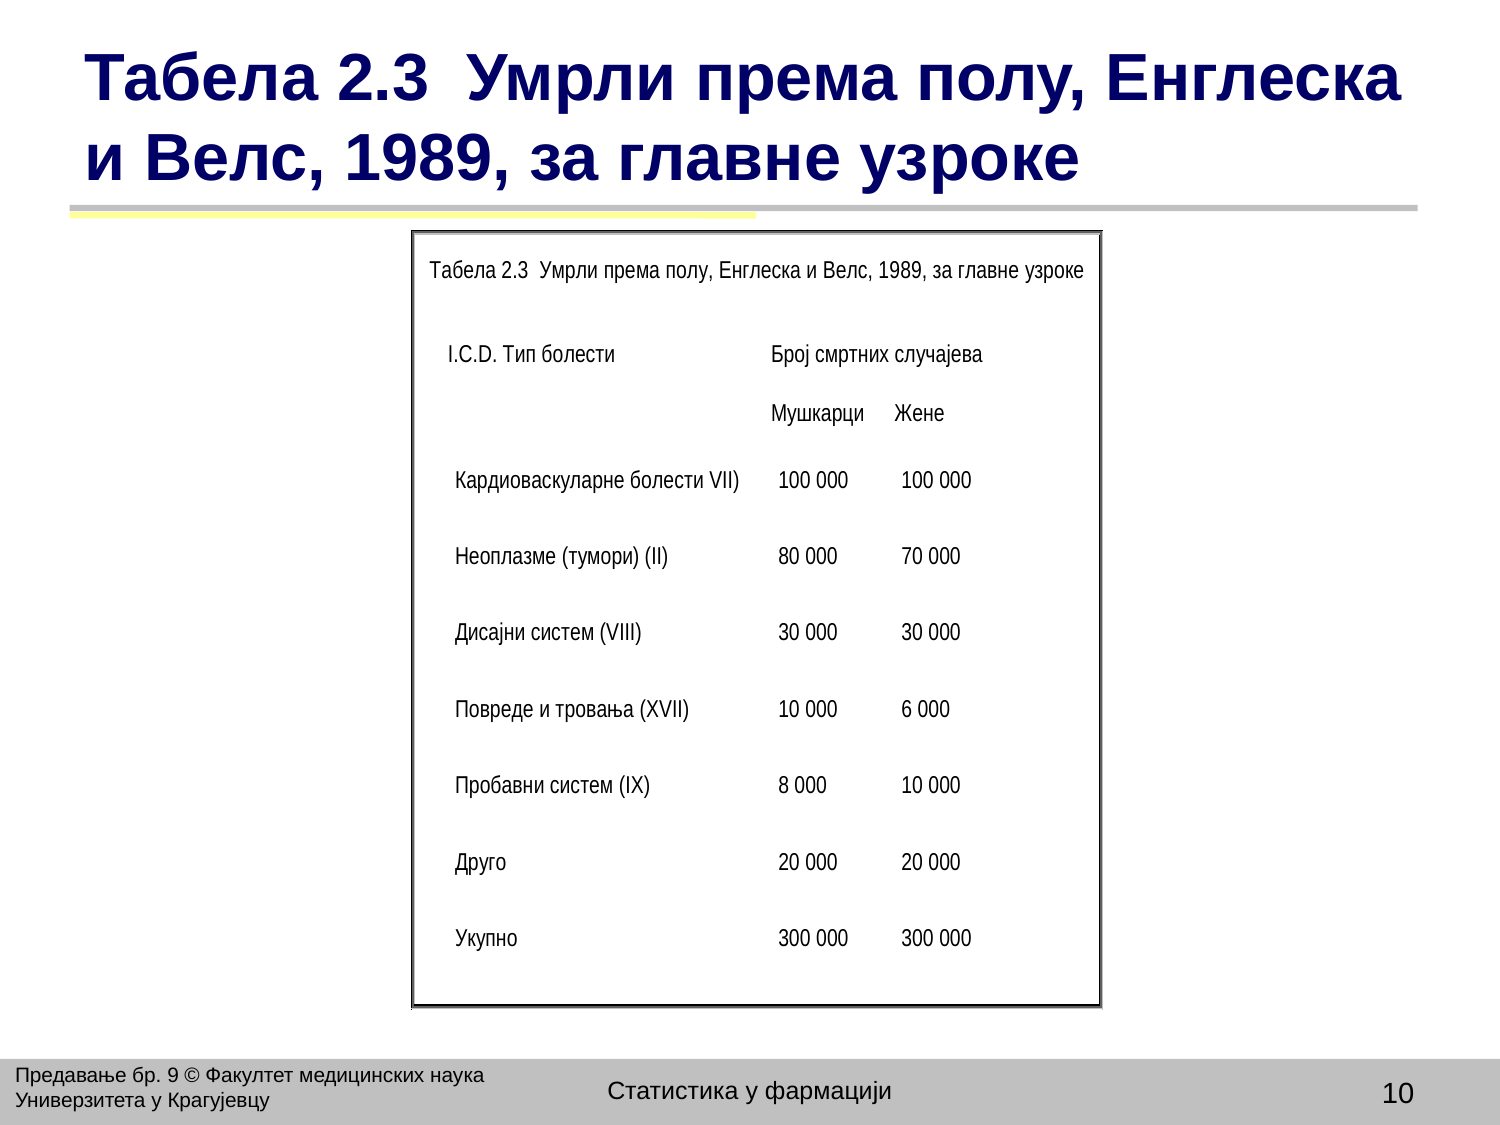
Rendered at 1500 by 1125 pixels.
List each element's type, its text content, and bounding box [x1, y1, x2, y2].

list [290, 229, 1223, 1053]
slide_number 10 [1079, 1066, 1430, 1125]
title Табела 2.3 Умрли према полу, Енглеска и Велс, 1989, за главне узроке [69, 19, 1426, 208]
footer Статистика у фармацији [512, 1066, 988, 1125]
slide_number Предавање бр. 9 © Факултет медицинских наука Универзитета у Крагујевцу [0, 1053, 609, 1108]
